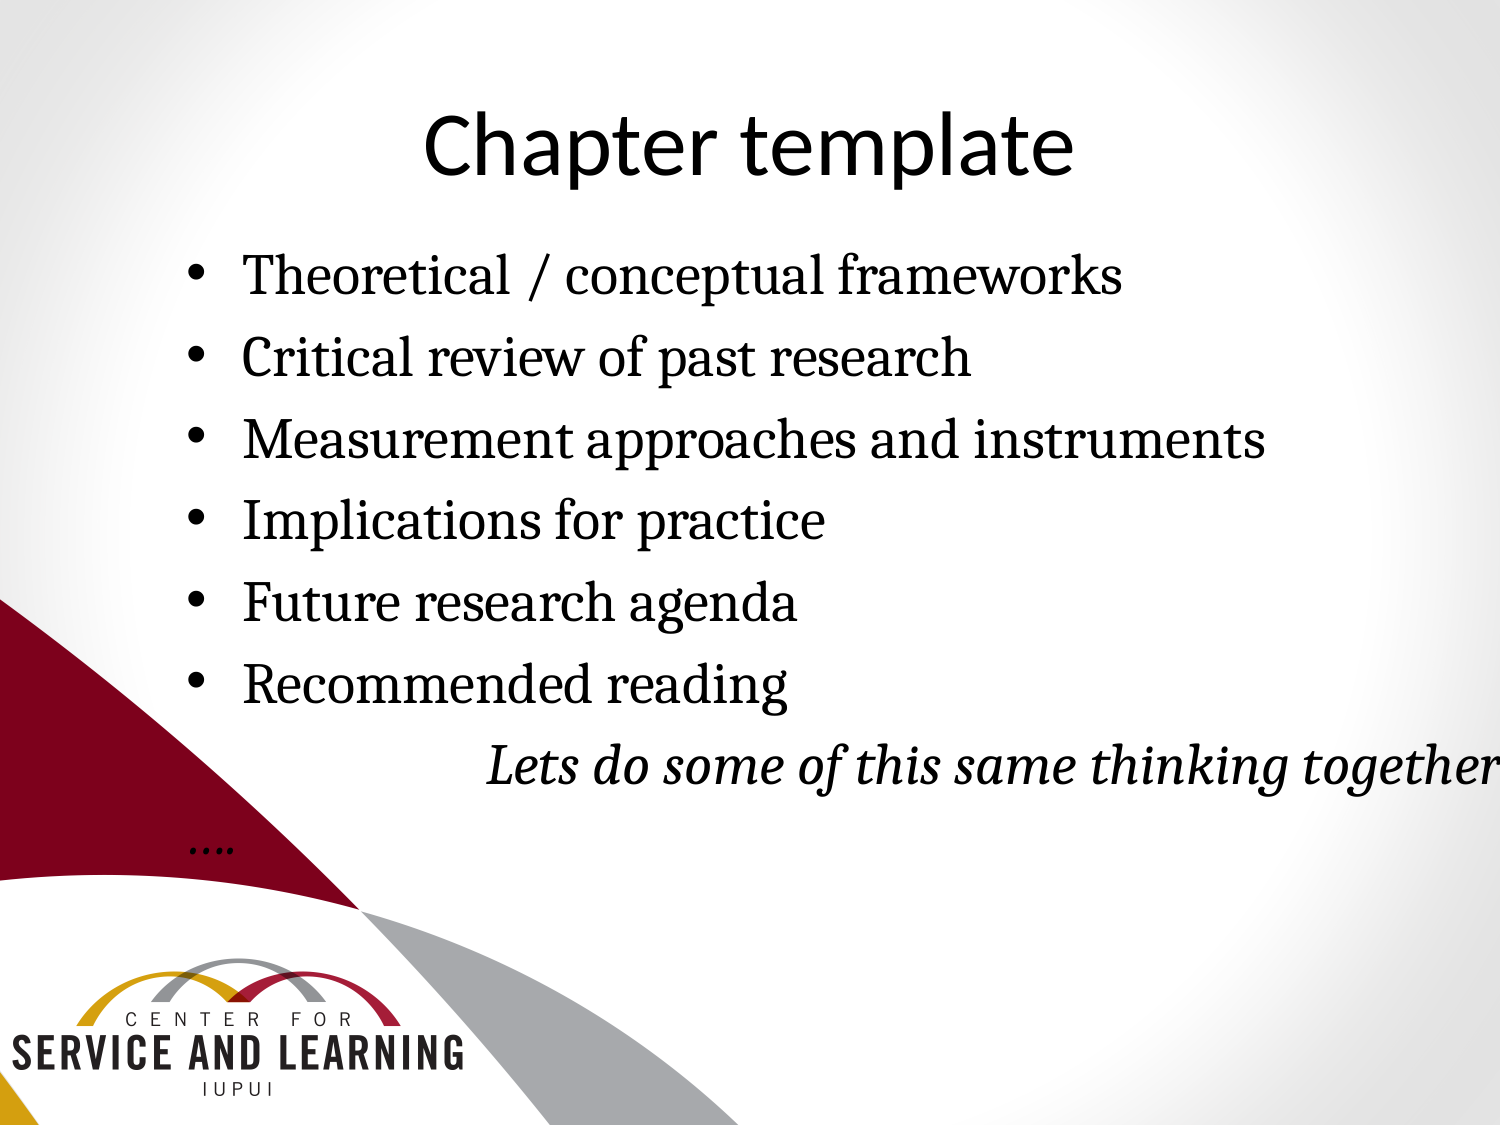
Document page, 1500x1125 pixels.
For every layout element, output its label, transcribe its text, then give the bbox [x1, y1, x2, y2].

title Chapter template [75, 45, 1425, 233]
picture [0, 0, 1500, 1125]
list Theoretical / conceptual frameworks Critical review of past research Measurement approaches and instruments Implications for practice Future research agenda Recommended reading Lets do some of this same thinking together …. [170, 228, 1500, 713]
